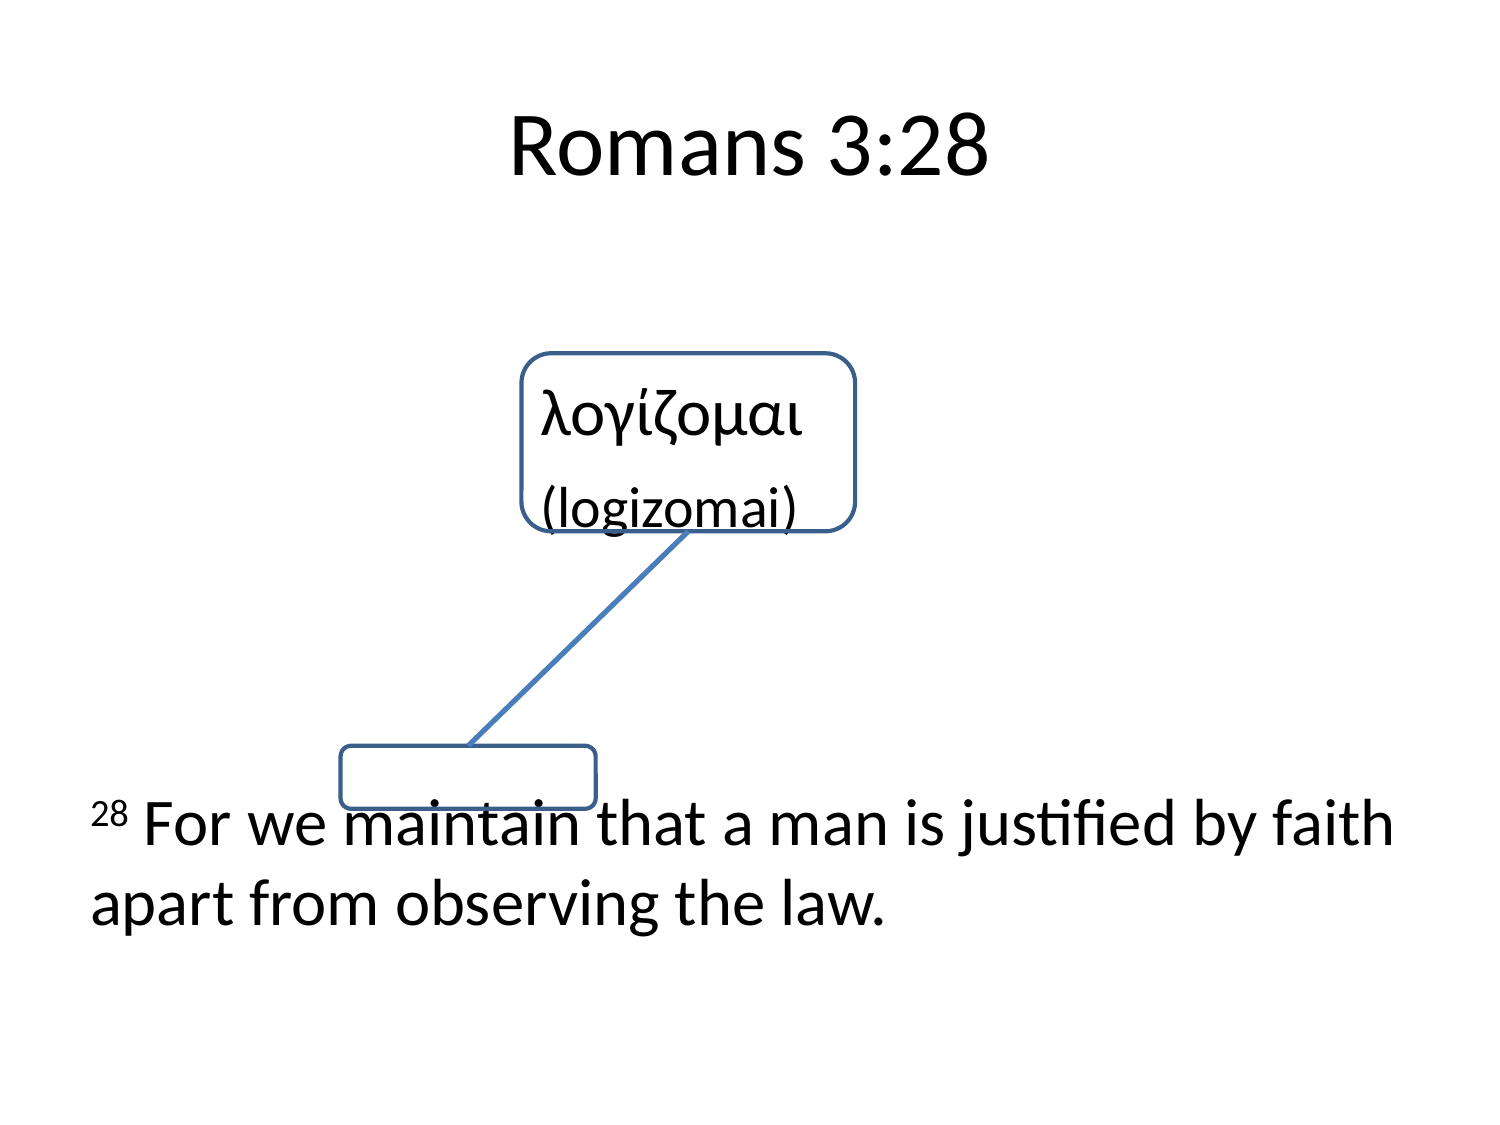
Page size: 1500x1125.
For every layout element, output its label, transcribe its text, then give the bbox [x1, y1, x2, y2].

title Romans 3:28 [75, 45, 1425, 233]
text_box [467, 530, 689, 746]
list λογίζομαι (logizomai) 28 For we maintain that a man is justified by faith apart from observing the law. [75, 262, 1425, 1005]
text_box [519, 351, 858, 534]
text_box [338, 743, 598, 811]
